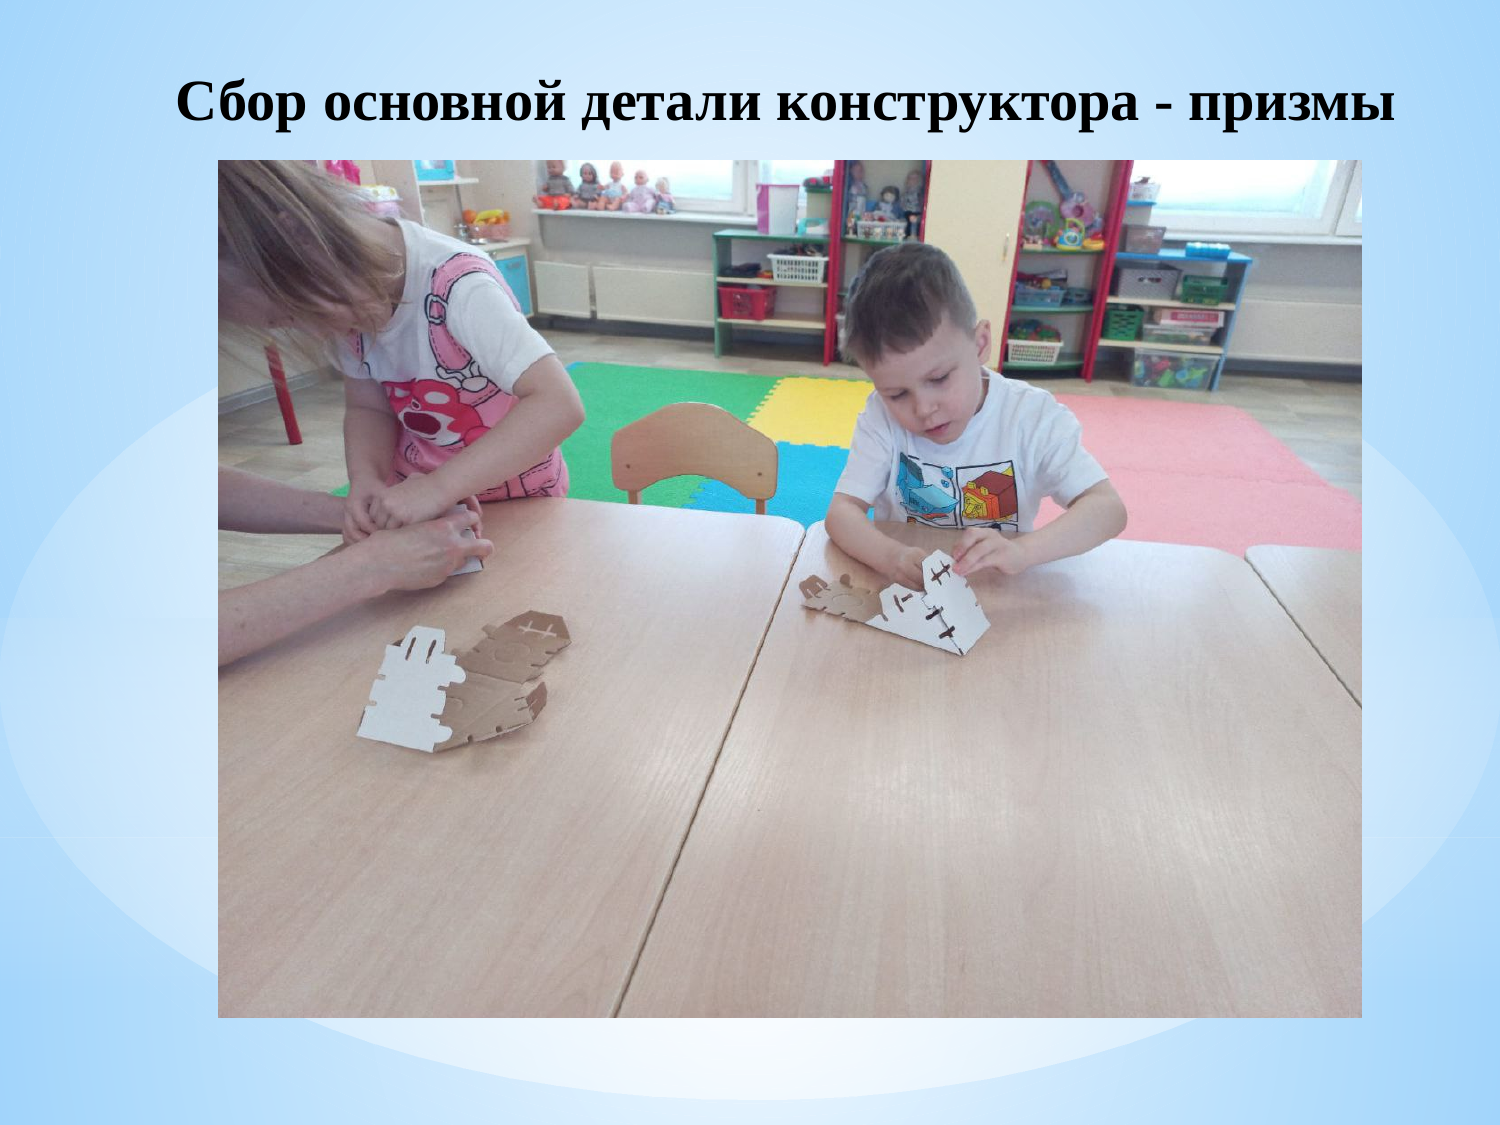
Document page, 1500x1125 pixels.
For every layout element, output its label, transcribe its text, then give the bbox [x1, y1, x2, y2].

text_box Сбор основной детали конструктора - призмы [159, 54, 1413, 140]
picture [218, 160, 1362, 1019]
